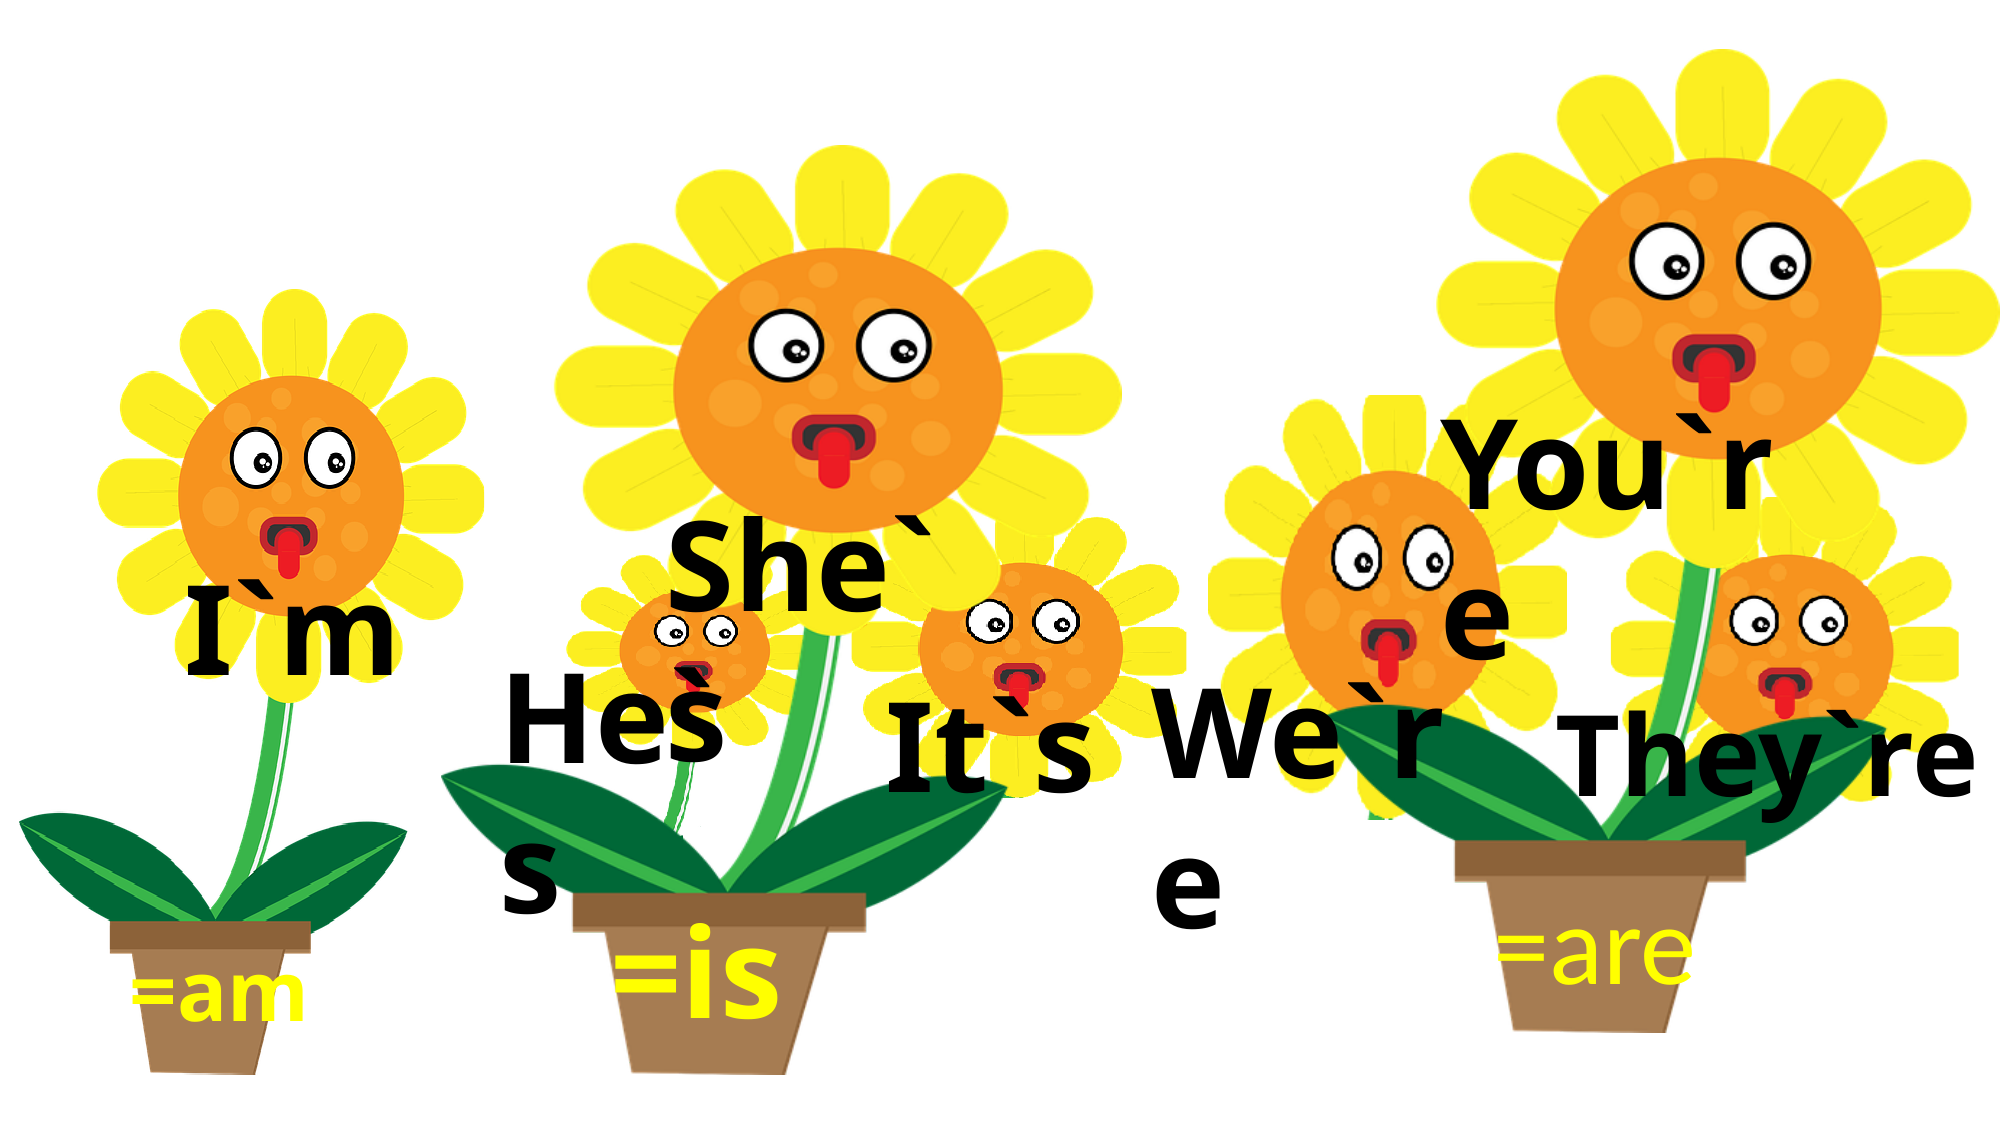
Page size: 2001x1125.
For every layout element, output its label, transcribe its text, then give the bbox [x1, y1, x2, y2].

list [1324, 49, 2000, 1033]
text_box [1122, 511, 1187, 798]
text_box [1208, 395, 1324, 820]
picture [441, 145, 1122, 1075]
text_box We`re [1136, 645, 1324, 961]
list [19, 289, 441, 1075]
